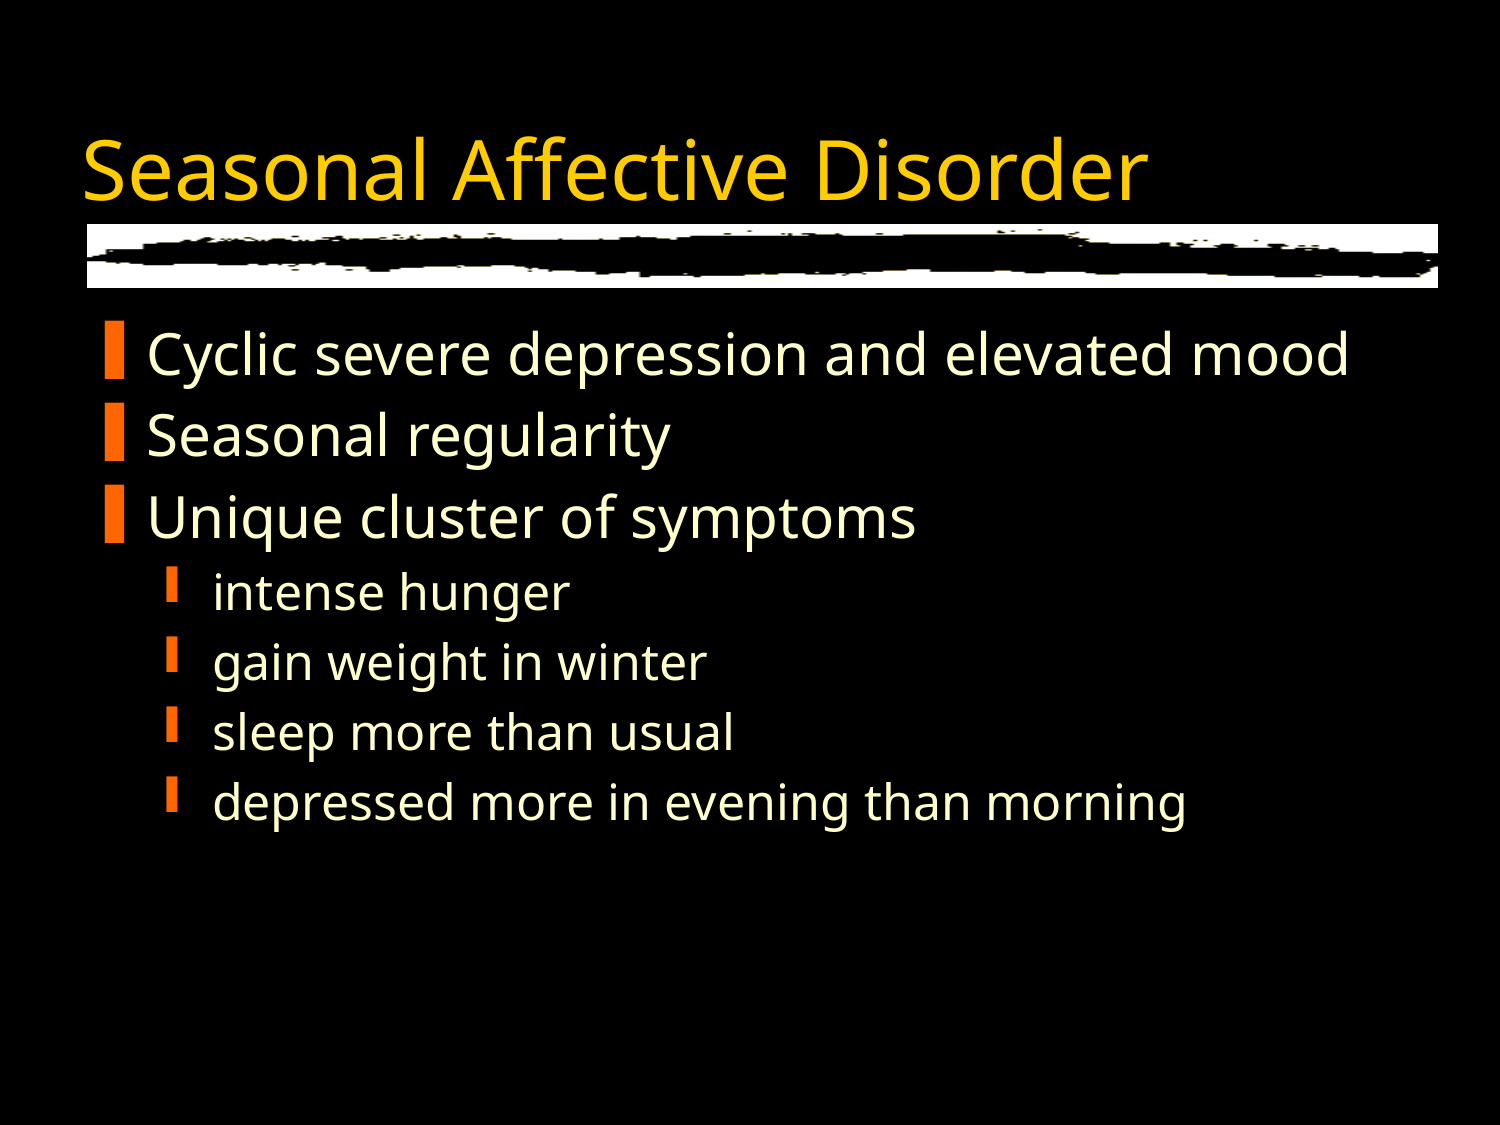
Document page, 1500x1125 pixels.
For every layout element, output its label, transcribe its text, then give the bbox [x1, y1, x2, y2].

list Cyclic severe depression and elevated mood Seasonal regularity Unique cluster of symptoms intense hunger gain weight in winter sleep more than usual depressed more in evening than morning [74, 309, 1451, 1076]
title Seasonal Affective Disorder [66, 37, 1342, 226]
